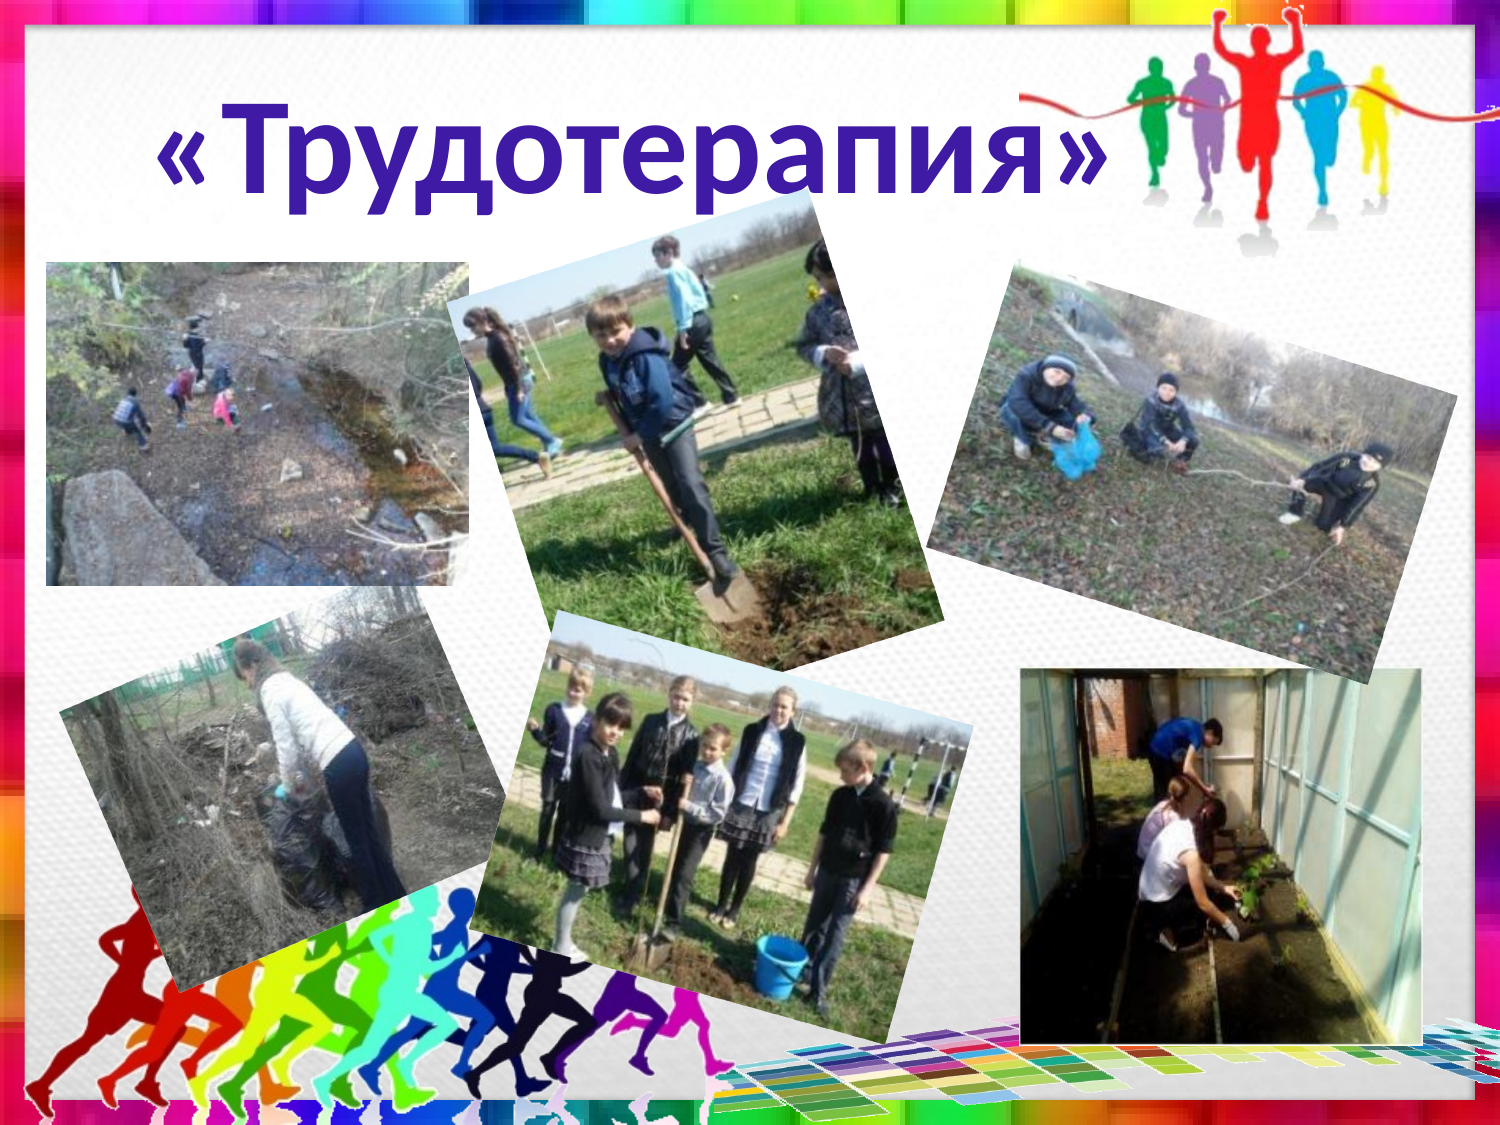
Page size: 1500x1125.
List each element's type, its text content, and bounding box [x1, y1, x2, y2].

picture [0, 0, 1500, 1125]
title «Трудотерапия» [75, 45, 1196, 233]
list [46, 262, 469, 587]
